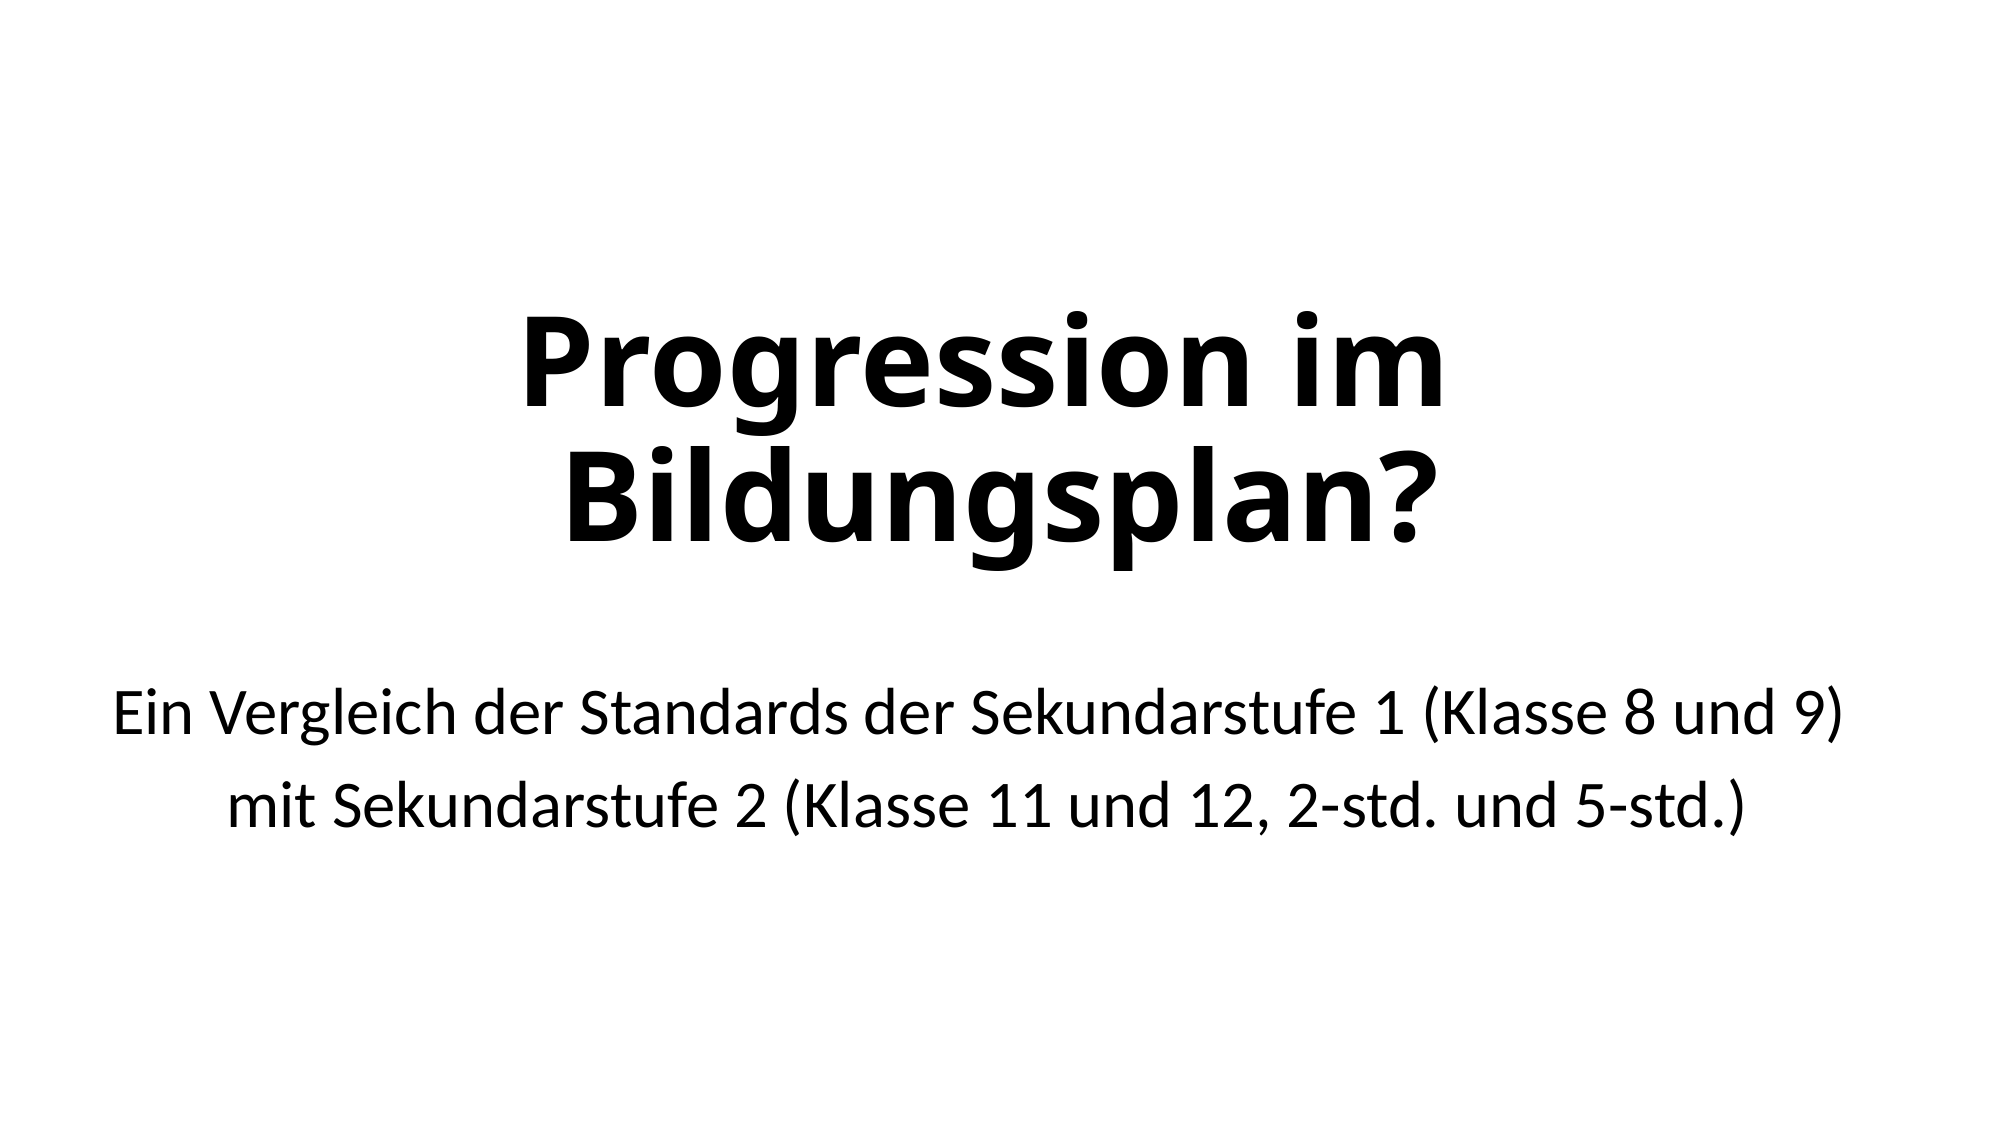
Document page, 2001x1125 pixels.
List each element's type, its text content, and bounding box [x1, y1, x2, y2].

title Progression im Bildungsplan? [249, 184, 1750, 576]
subtitle Ein Vergleich der Standards der Sekundarstufe 1 (Klasse 8 und 9) mit Sekundarstufe 2 (Klasse 11 und 12, 2-std. und 5-std.) [58, 669, 1917, 941]
